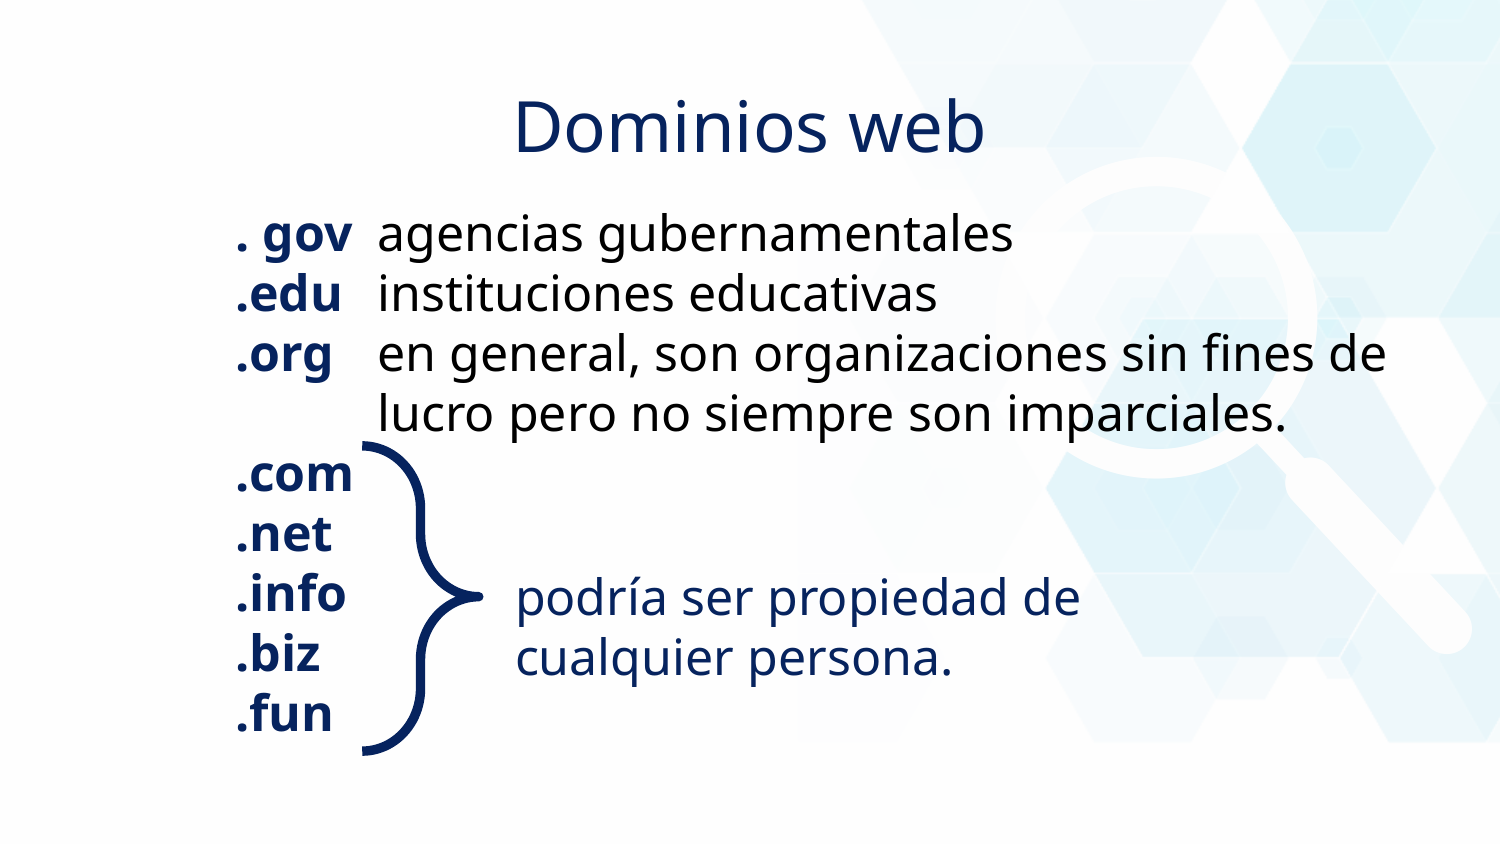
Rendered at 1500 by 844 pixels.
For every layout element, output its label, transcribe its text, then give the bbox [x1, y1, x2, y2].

text_box Dominios web [0, 39, 1500, 209]
text_box [362, 445, 480, 752]
text_box . gov .edu .org .com .net .info .biz .fun [220, 186, 412, 752]
text_box agencias gubernamentales instituciones educativas en general, son organizaciones sin fines de lucro pero no siempre son imparciales. [412, 186, 1469, 399]
text_box podría ser propiedad de cualquier persona. [499, 550, 1195, 654]
